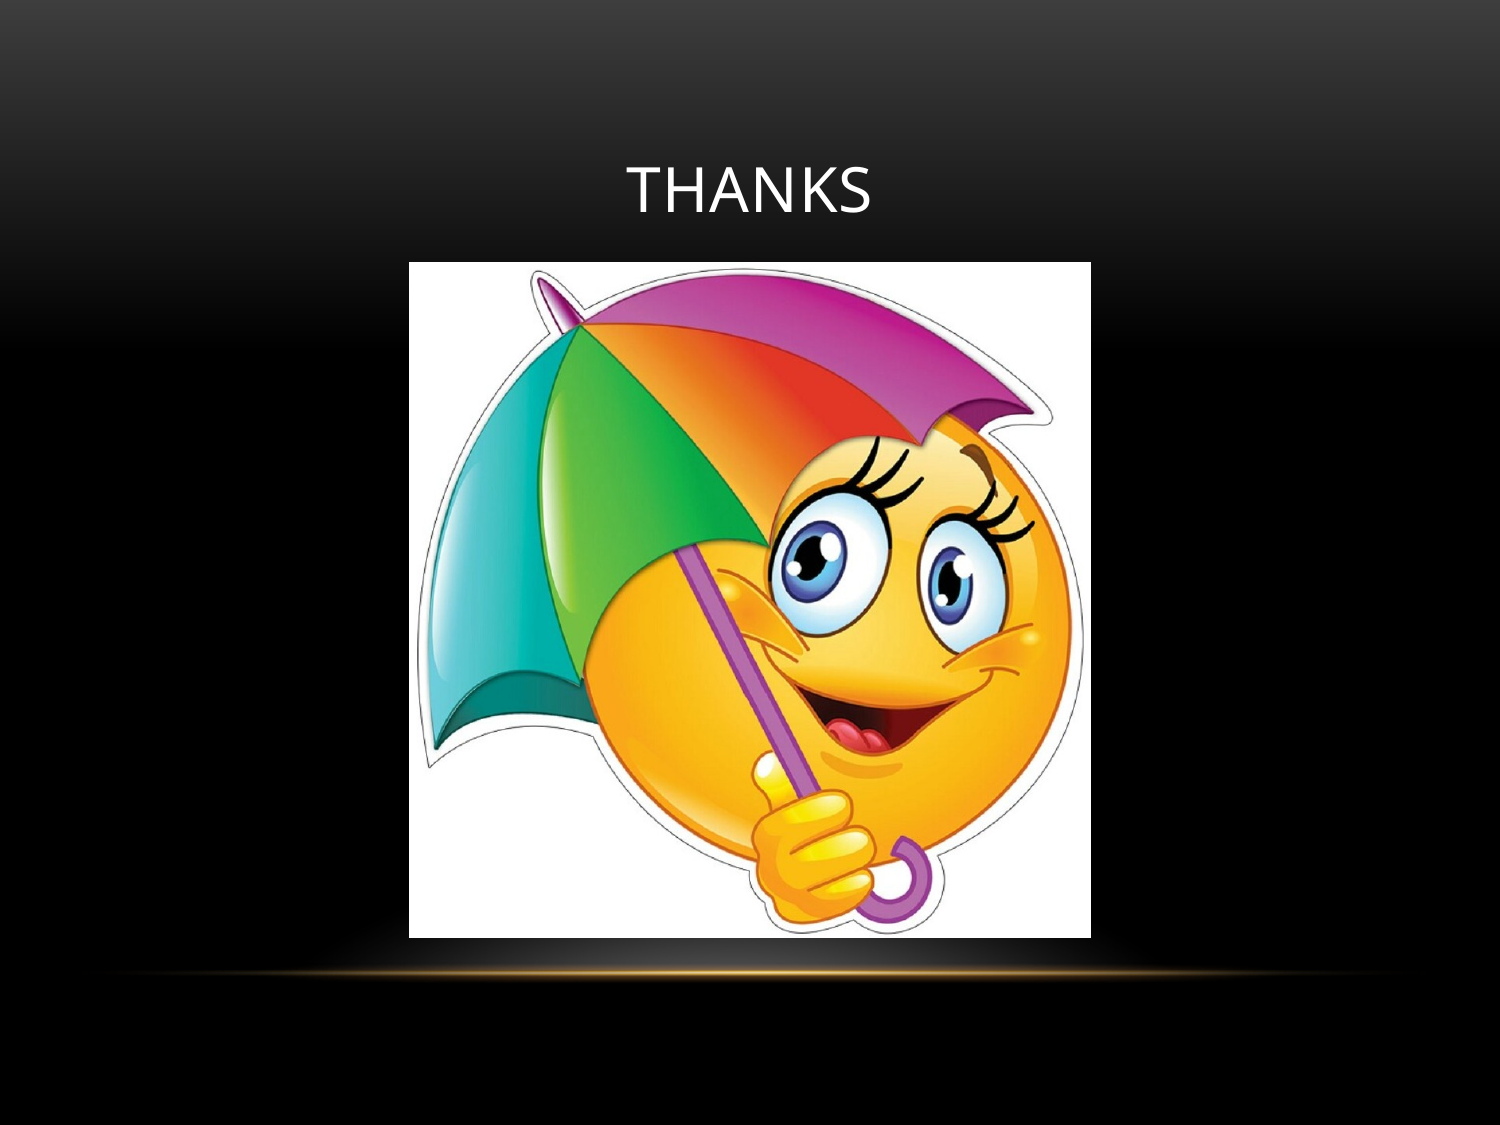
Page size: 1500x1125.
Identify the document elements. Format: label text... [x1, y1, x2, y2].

title THANKS [99, 45, 1400, 233]
picture [0, 0, 1500, 1125]
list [409, 262, 1091, 938]
